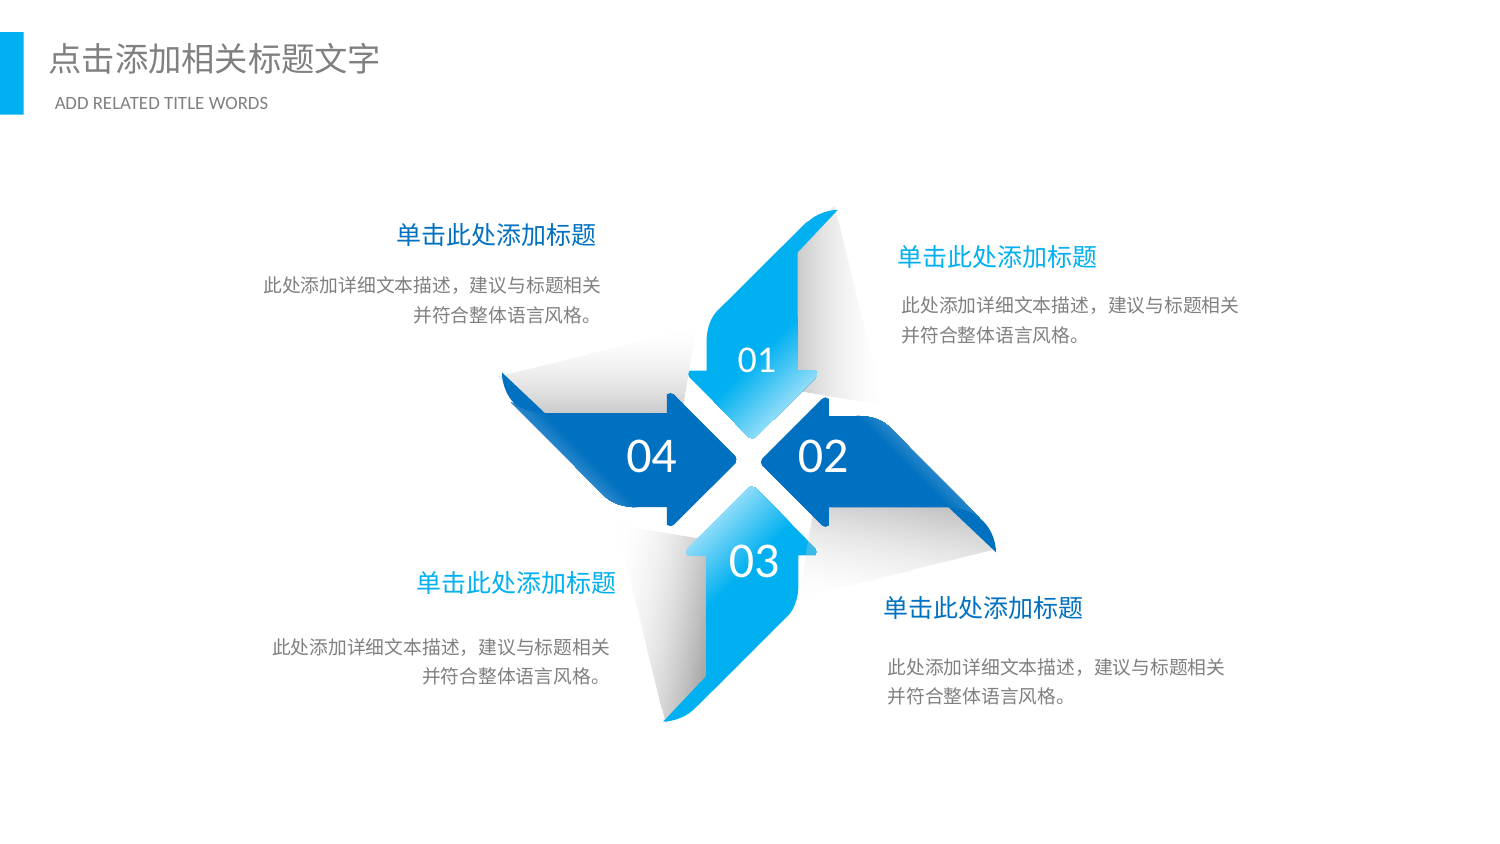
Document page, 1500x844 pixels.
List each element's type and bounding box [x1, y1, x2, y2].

text_box [760, 396, 997, 598]
text_box [229, 182, 616, 357]
text_box [868, 555, 1257, 739]
text_box [497, 327, 738, 528]
text_box [687, 205, 884, 440]
text_box [634, 485, 819, 723]
text_box [240, 530, 632, 719]
text_box [882, 204, 1271, 378]
